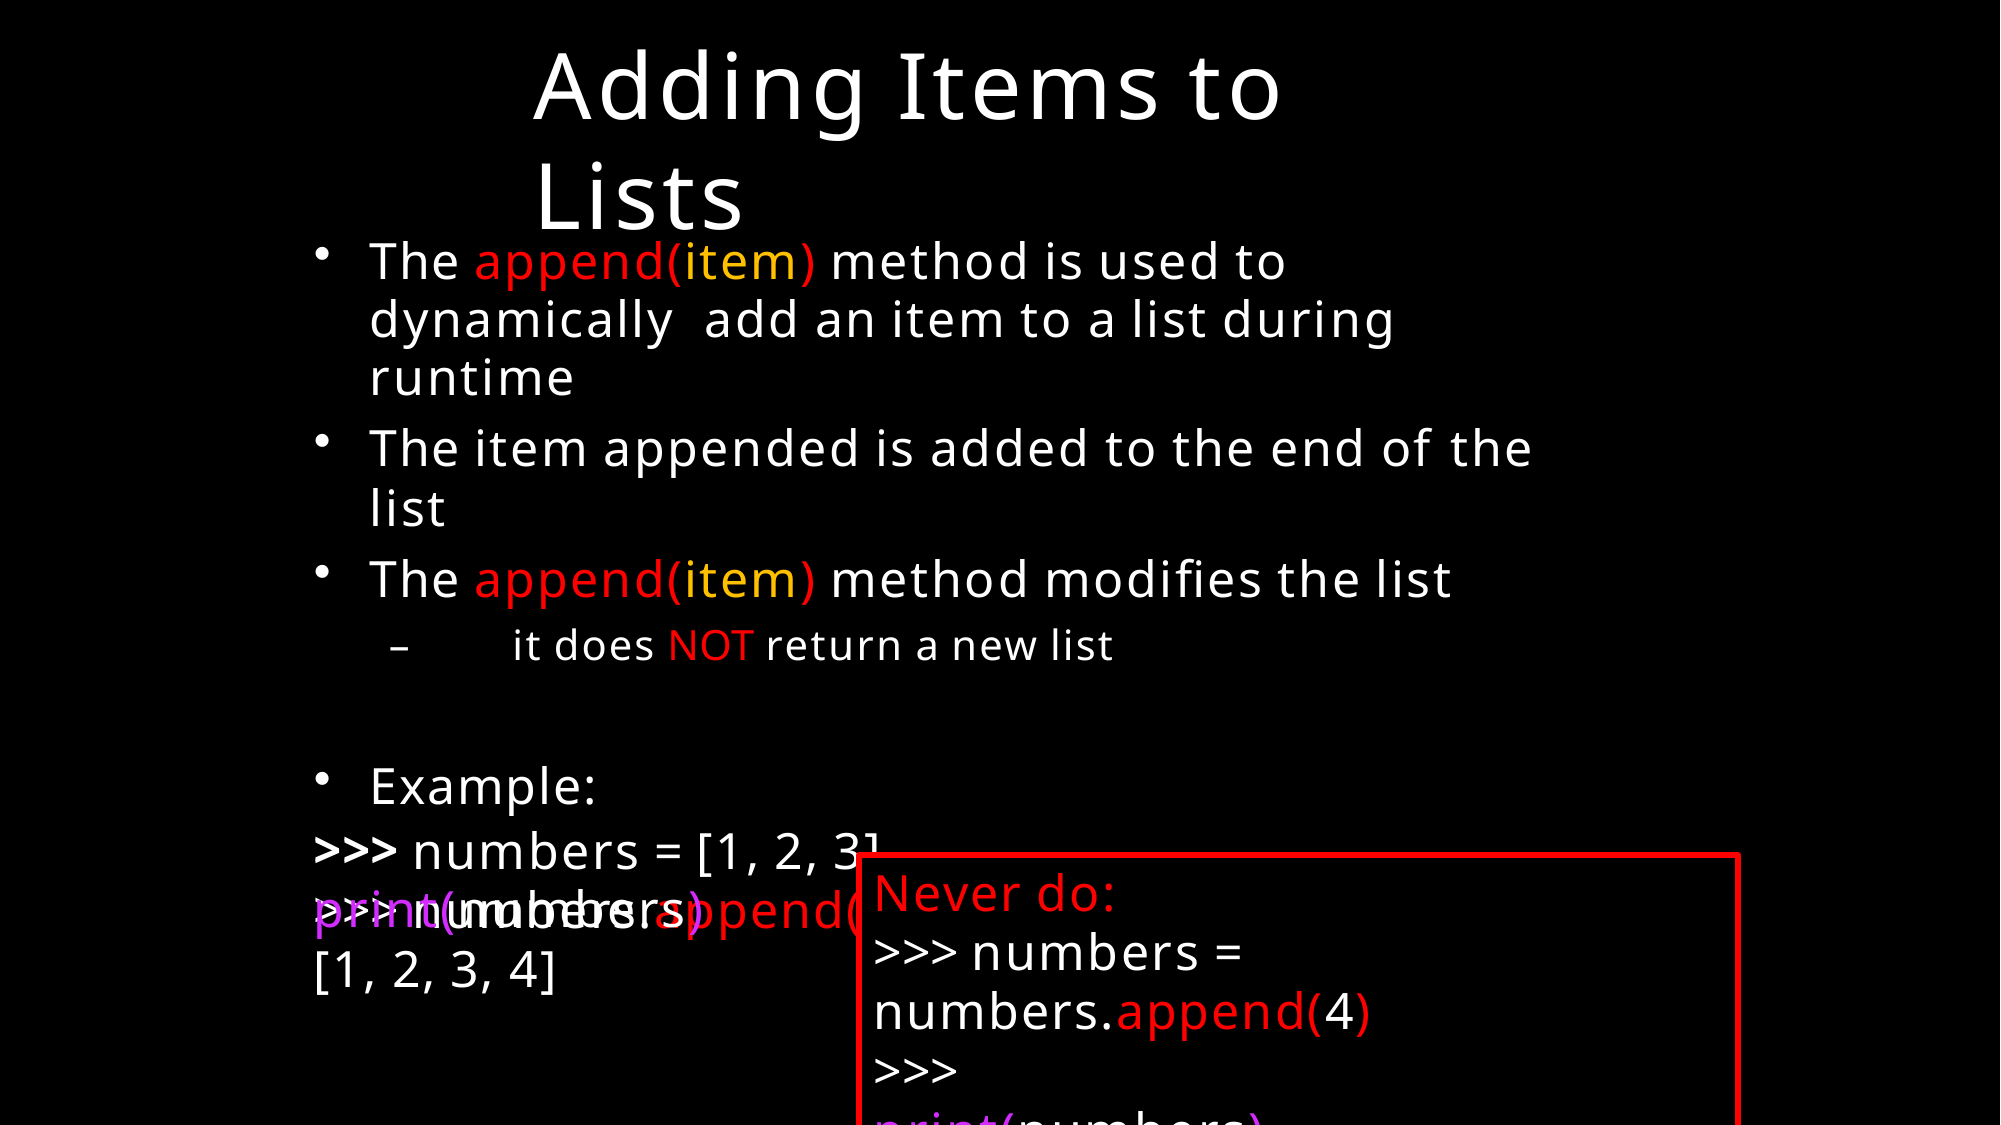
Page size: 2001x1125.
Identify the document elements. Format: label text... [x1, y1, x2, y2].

text_box Never do: >>> numbers = numbers.append(4) >>> print(numbers) None [858, 855, 1738, 1125]
text_box >>> print(numbers) [1, 2, 3, 4] [311, 816, 779, 998]
text_box The append(item) method is used to dynamically add an item to a list during runtime The item appended is added to the end of the list The append(item) method modifies the list – it does NOT return a new list Example: >>> numbers = [1, 2, 3] >>> numbers.append(4) [311, 225, 1549, 939]
title Adding Items to Lists [531, 25, 1469, 225]
